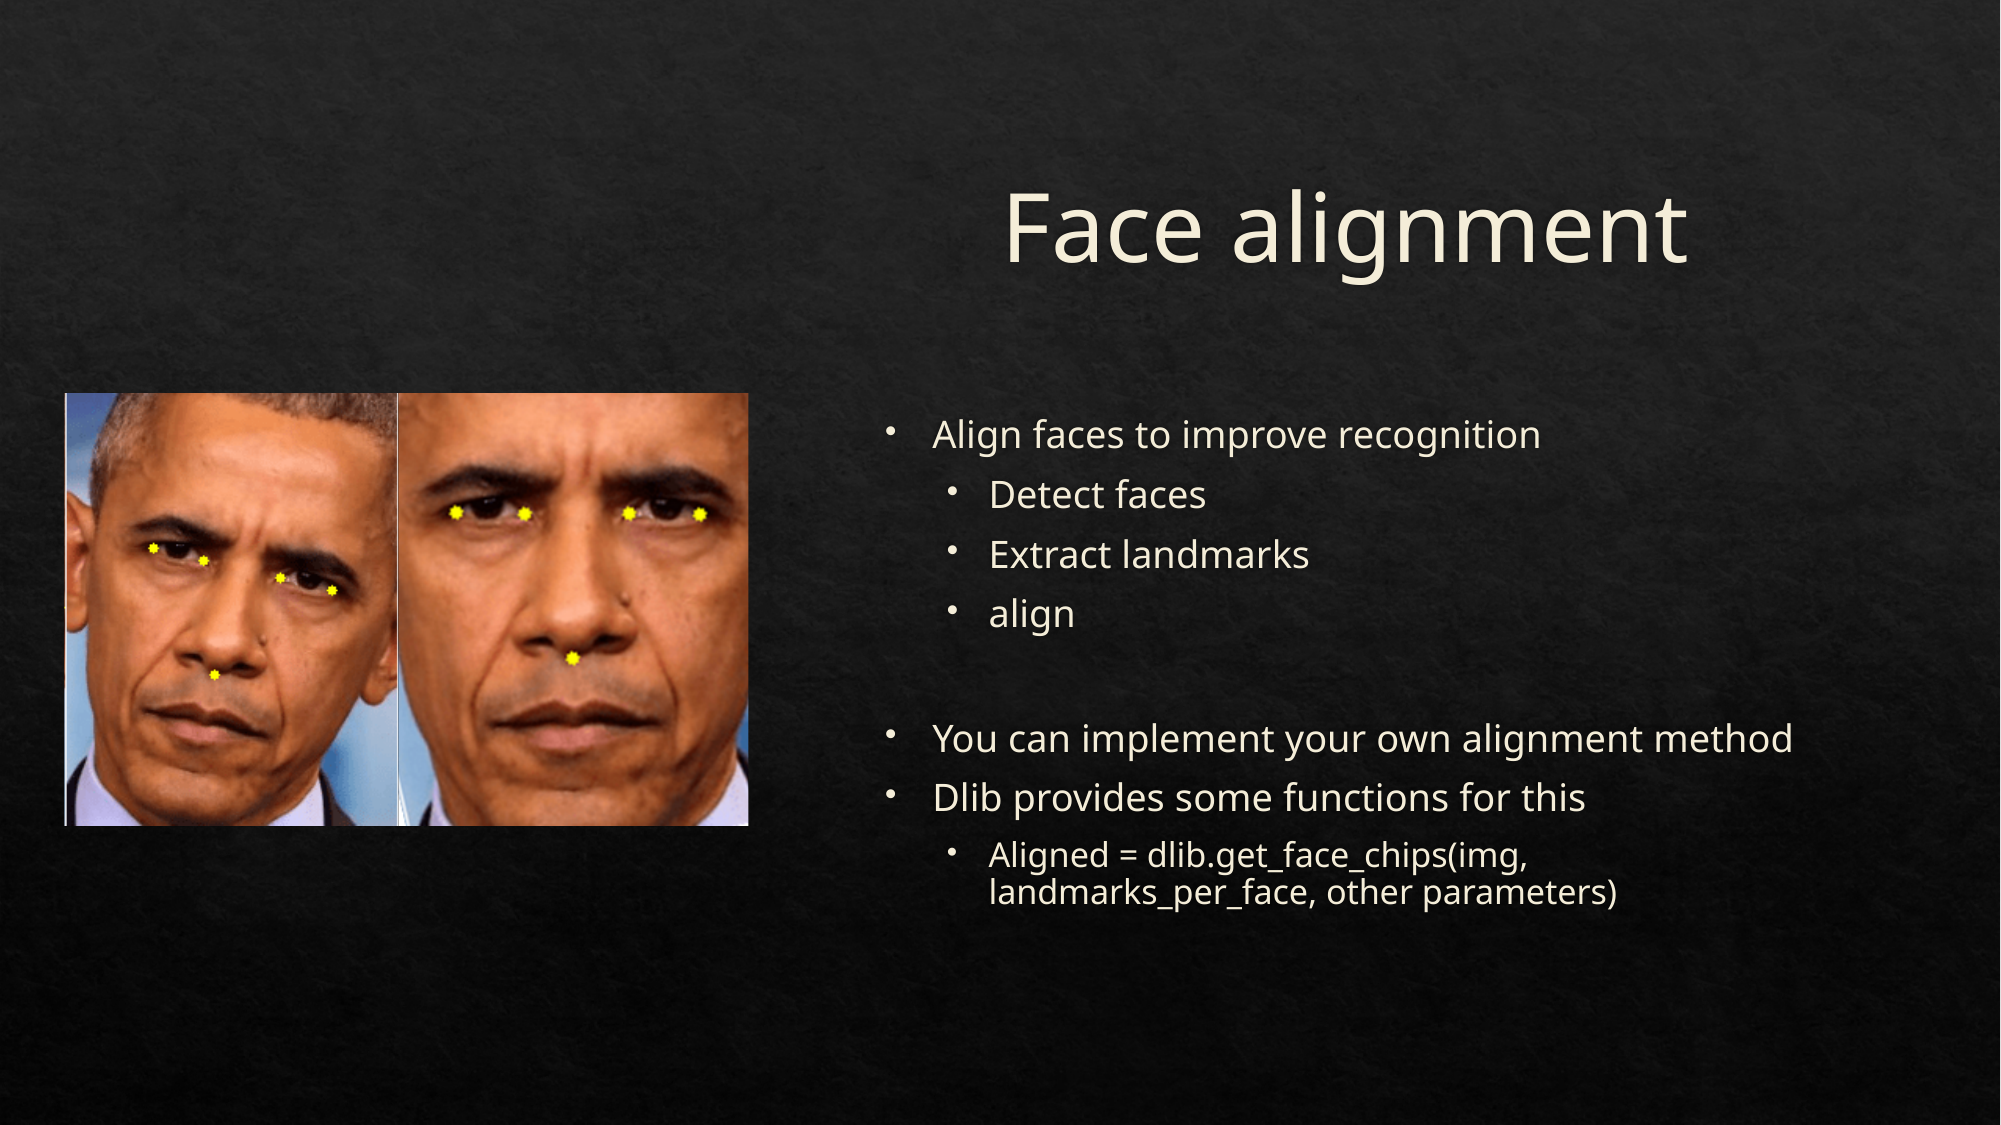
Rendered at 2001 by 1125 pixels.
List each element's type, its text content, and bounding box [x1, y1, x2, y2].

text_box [64, 392, 749, 827]
list Align faces to improve recognition Detect faces Extract landmarks align You can implement your own alignment method Dlib provides some functions for this Aligned = dlib.get_face_chips(img, landmarks_per_face, other parameters) [866, 393, 1825, 935]
title Face alignment [866, 99, 1825, 363]
